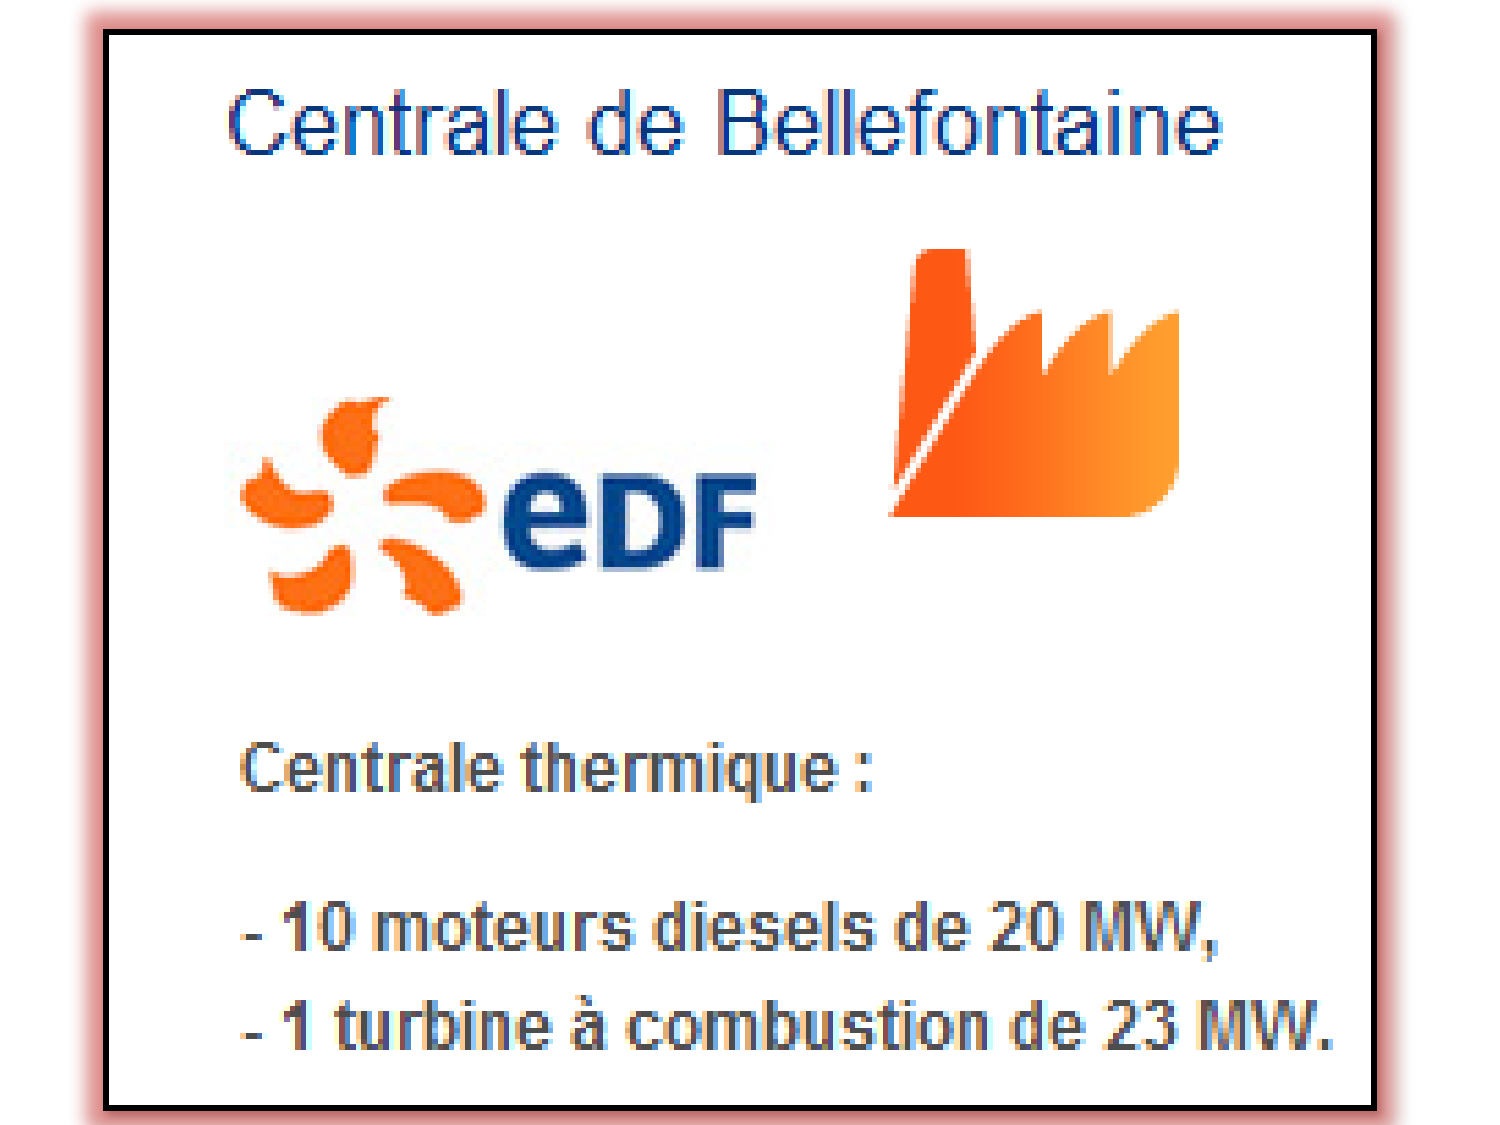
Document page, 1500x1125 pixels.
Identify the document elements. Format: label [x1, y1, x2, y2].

picture [109, 34, 1372, 1106]
